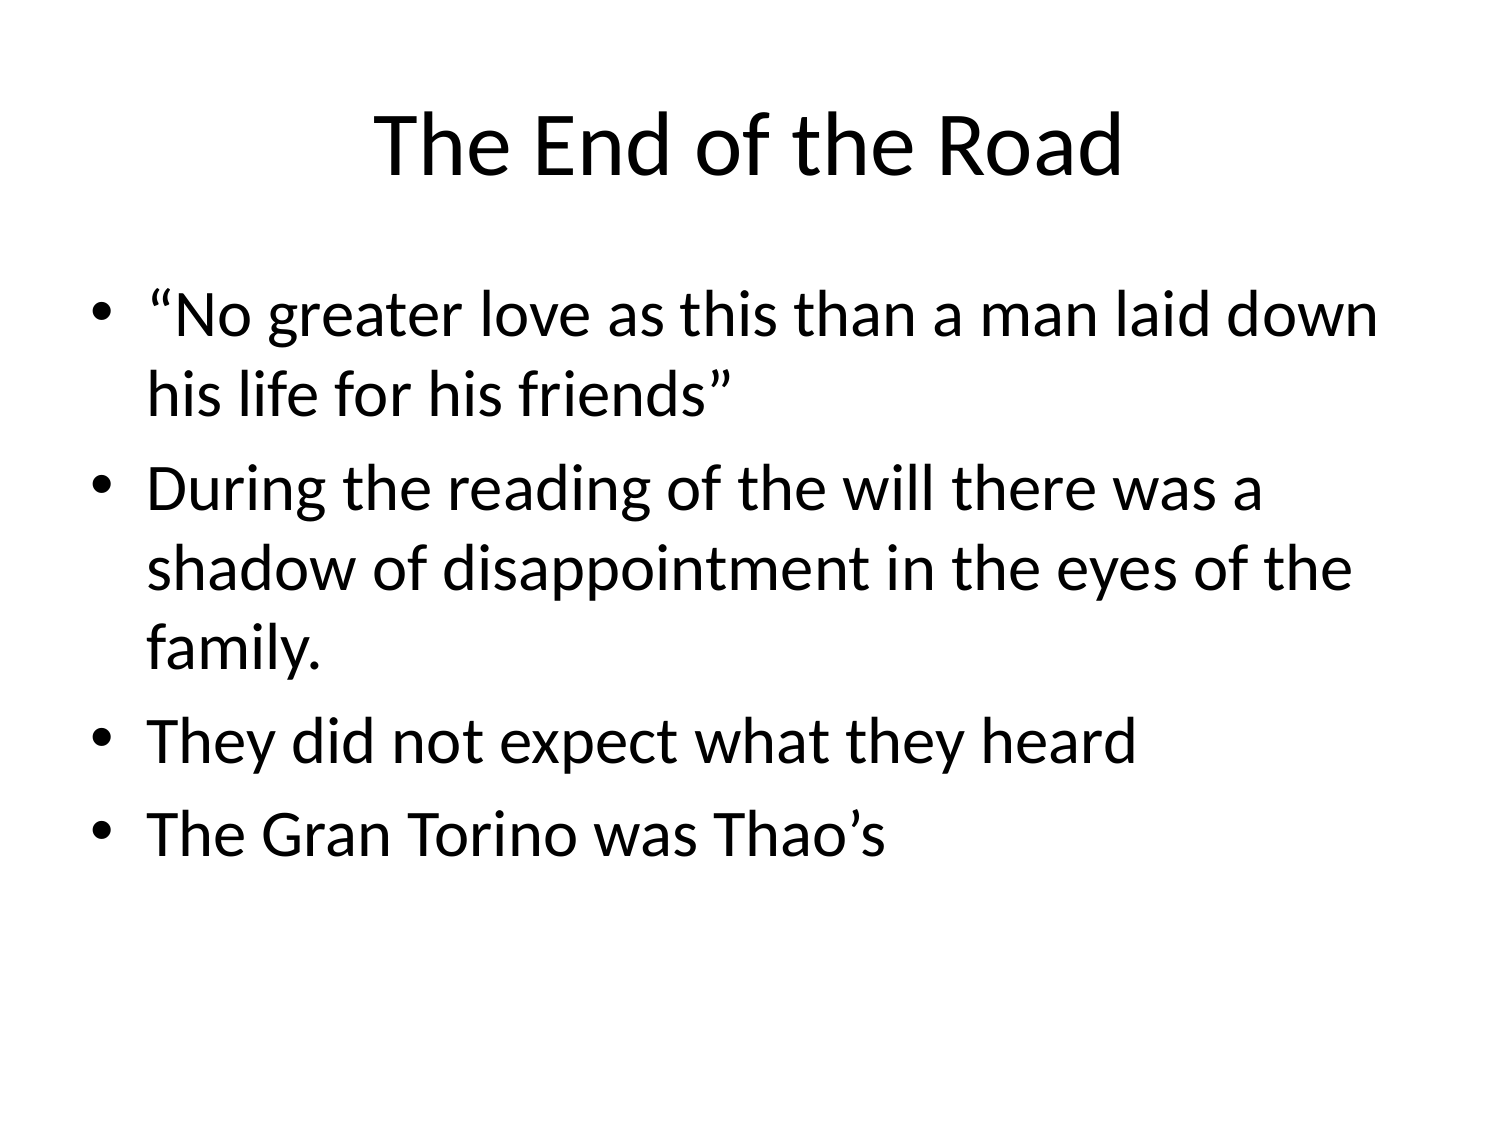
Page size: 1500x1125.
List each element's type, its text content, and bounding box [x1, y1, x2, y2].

list “No greater love as this than a man laid down his life for his friends” During the reading of the will there was a shadow of disappointment in the eyes of the family. They did not expect what they heard The Gran Torino was Thao’s [75, 262, 1425, 1005]
title The End of the Road [75, 45, 1425, 233]
